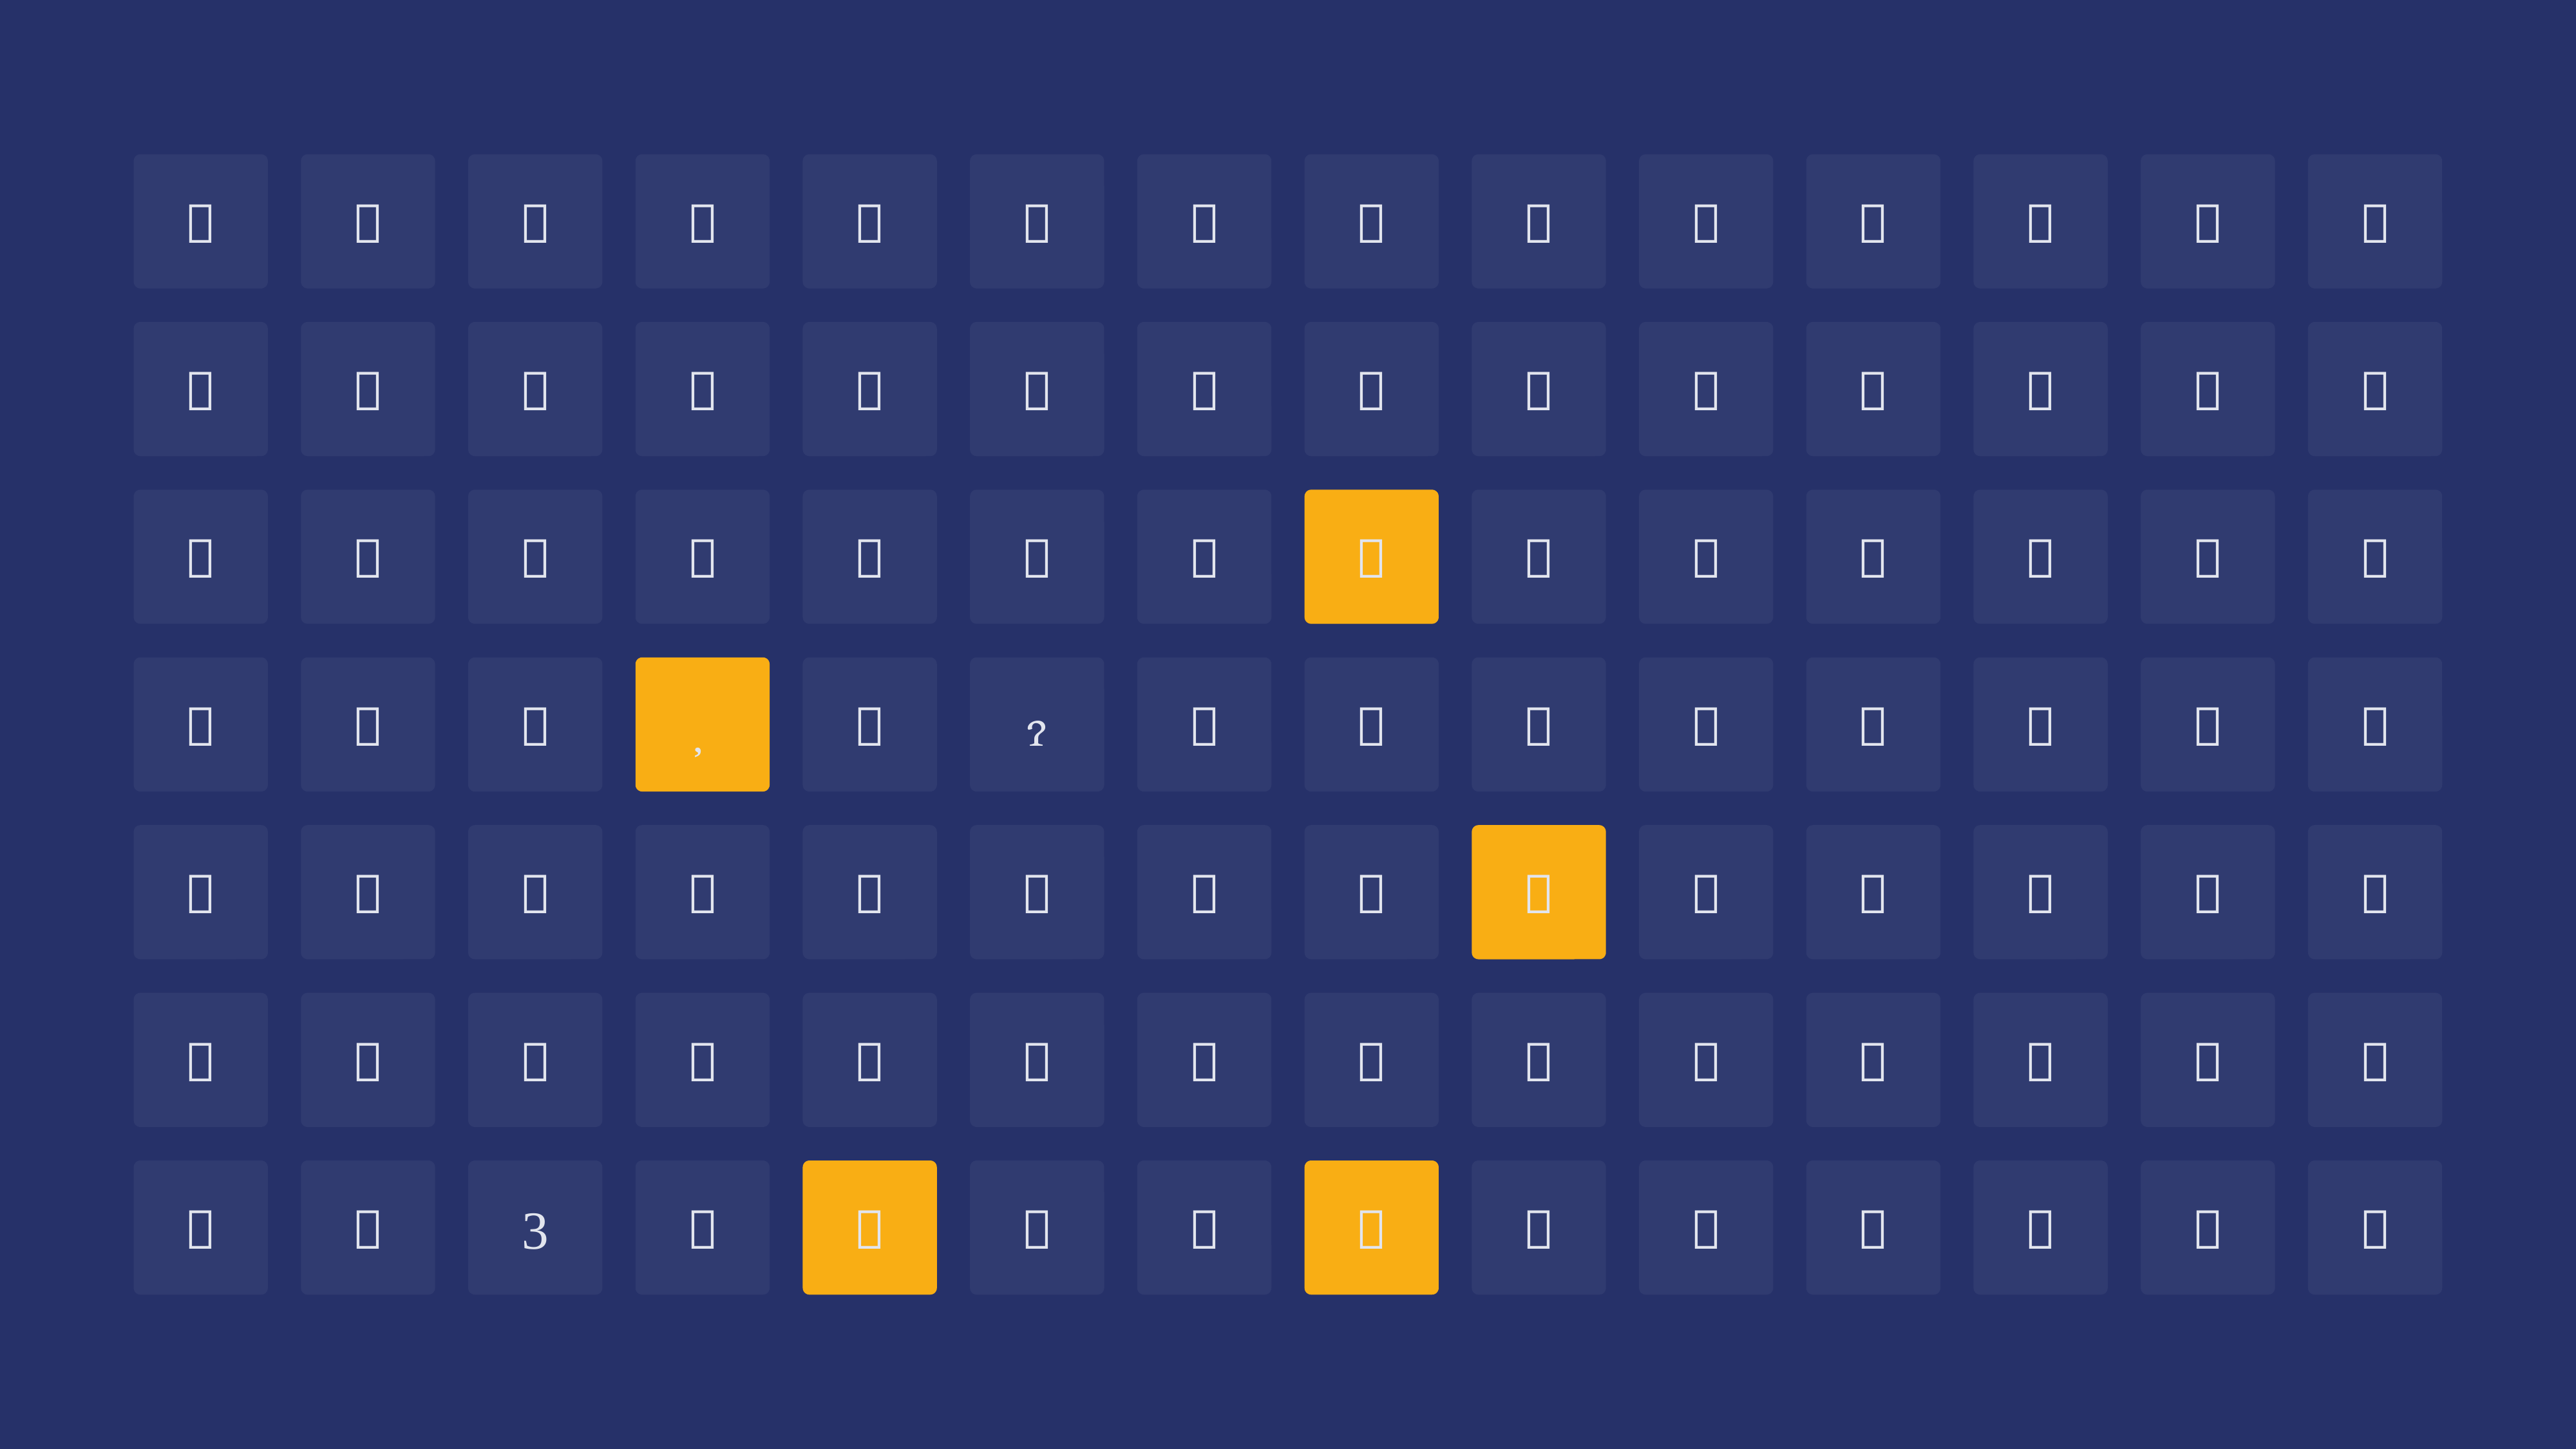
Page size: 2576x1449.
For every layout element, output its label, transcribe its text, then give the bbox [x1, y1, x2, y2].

text_box  [2024, 860, 2057, 925]
text_box  [1522, 692, 1555, 757]
text_box [2307, 1160, 2443, 1295]
text_box  [853, 1195, 886, 1260]
text_box [1973, 321, 2108, 457]
text_box  [1690, 692, 1723, 757]
text_box  [1522, 357, 1555, 422]
text_box [635, 992, 770, 1127]
text_box [1472, 825, 1606, 960]
text_box [1973, 657, 2108, 792]
text_box [1639, 1160, 1774, 1295]
text_box [970, 657, 1104, 792]
text_box [970, 992, 1104, 1127]
text_box [635, 1160, 770, 1295]
text_box [635, 321, 770, 457]
text_box  [2359, 1027, 2392, 1092]
text_box  [1690, 1195, 1723, 1260]
text_box [301, 154, 435, 289]
text_box  [184, 1195, 217, 1260]
text_box [468, 1160, 603, 1295]
text_box  [519, 1027, 552, 1092]
text_box [301, 657, 435, 792]
text_box  [1522, 1027, 1555, 1092]
text_box [1973, 489, 2108, 624]
text_box  [1021, 1195, 1054, 1260]
text_box [1973, 992, 2108, 1127]
text_box  [522, 1195, 549, 1260]
text_box [1472, 154, 1606, 289]
text_box  [1857, 189, 1889, 254]
text_box [1639, 154, 1774, 289]
text_box  [352, 1027, 384, 1092]
text_box [1472, 992, 1606, 1127]
text_box [1472, 321, 1606, 457]
text_box  [2024, 357, 2057, 422]
text_box [2141, 992, 2275, 1127]
text_box  [2359, 692, 2392, 757]
text_box  [1188, 357, 1221, 422]
text_box  [2024, 692, 2057, 757]
text_box [1137, 1160, 1272, 1295]
text_box [1137, 154, 1272, 289]
text_box  [1355, 1195, 1388, 1260]
text_box  [1188, 189, 1221, 254]
text_box [2307, 321, 2443, 457]
text_box  [1690, 524, 1723, 589]
text_box [468, 321, 603, 457]
text_box [1639, 992, 1774, 1127]
text_box [133, 154, 268, 289]
text_box [1806, 321, 1941, 457]
text_box [2141, 321, 2275, 457]
text_box  [2024, 524, 2057, 589]
text_box  [2024, 1027, 2057, 1092]
text_box [1137, 992, 1272, 1127]
text_box  [1690, 860, 1723, 925]
text_box [133, 321, 268, 457]
text_box [802, 1160, 937, 1295]
text_box  [2192, 692, 2224, 757]
text_box  [352, 189, 384, 254]
text_box [301, 321, 435, 457]
text_box  [853, 524, 886, 589]
text_box [1304, 1160, 1439, 1295]
text_box [1639, 825, 1774, 960]
text_box [970, 321, 1104, 457]
text_box  [1522, 189, 1555, 254]
text_box  [1021, 1027, 1054, 1092]
text_box [1973, 825, 2108, 960]
text_box  [1355, 692, 1388, 757]
text_box  [1857, 357, 1890, 422]
text_box [635, 657, 770, 792]
text_box  [519, 692, 552, 757]
text_box  [519, 860, 552, 925]
text_box  [184, 189, 217, 254]
text_box [802, 321, 937, 457]
text_box [2307, 657, 2443, 792]
text_box [802, 489, 937, 624]
text_box [1806, 825, 1941, 960]
text_box  [853, 692, 886, 757]
text_box  [853, 189, 886, 254]
text_box  [686, 1027, 719, 1092]
text_box [1639, 489, 1774, 624]
text_box [1472, 489, 1606, 624]
text_box  [184, 357, 217, 422]
text_box  [2192, 860, 2224, 925]
text_box [301, 992, 435, 1127]
text_box [1304, 321, 1439, 457]
text_box  [686, 357, 719, 422]
text_box [1304, 489, 1439, 624]
text_box  [1857, 1027, 1890, 1092]
text_box  [686, 524, 719, 589]
text_box [1304, 825, 1439, 960]
text_box [133, 489, 268, 624]
text_box [802, 154, 937, 289]
text_box [1639, 321, 1774, 457]
text_box [802, 992, 937, 1127]
text_box [1639, 657, 1774, 792]
text_box [802, 825, 937, 960]
text_box  [2192, 189, 2224, 254]
text_box [301, 1160, 435, 1295]
text_box [1472, 1160, 1606, 1295]
text_box  [184, 860, 217, 925]
text_box  [184, 524, 217, 589]
text_box  [184, 692, 217, 757]
text_box [1304, 154, 1439, 289]
text_box [301, 825, 435, 960]
text_box [1304, 657, 1439, 792]
text_box  [519, 524, 552, 589]
text_box [970, 1160, 1104, 1295]
text_box [1137, 825, 1272, 960]
text_box [468, 825, 603, 960]
text_box  [352, 860, 384, 925]
text_box  [1355, 524, 1388, 589]
text_box [133, 825, 268, 960]
text_box  [352, 1195, 384, 1260]
text_box [1973, 1160, 2108, 1295]
text_box  [1188, 1195, 1221, 1260]
text_box [2141, 657, 2275, 792]
text_box [133, 1160, 268, 1295]
text_box  [2359, 1195, 2392, 1260]
text_box  [853, 860, 886, 925]
text_box  [352, 524, 384, 589]
text_box  [1355, 357, 1388, 422]
text_box [1806, 154, 1941, 289]
text_box  [519, 357, 552, 422]
text_box  [686, 860, 719, 925]
text_box  [1857, 692, 1890, 757]
text_box  [853, 357, 886, 422]
text_box [970, 154, 1104, 289]
text_box [133, 657, 268, 792]
text_box [1137, 657, 1272, 792]
text_box [802, 657, 937, 792]
text_box  [2192, 1027, 2224, 1092]
text_box  [1690, 1027, 1723, 1092]
text_box  [2192, 357, 2224, 422]
text_box [1973, 154, 2108, 289]
text_box [468, 992, 603, 1127]
text_box [970, 825, 1104, 960]
text_box [1137, 321, 1272, 457]
text_box [1806, 489, 1941, 624]
text_box  [1188, 1027, 1221, 1092]
text_box [1137, 489, 1272, 624]
text_box  [1355, 1027, 1388, 1092]
text_box  [1355, 860, 1388, 925]
text_box [2141, 154, 2275, 289]
text_box [1806, 992, 1941, 1127]
text_box  [184, 1027, 217, 1092]
text_box  [2359, 189, 2392, 254]
text_box [2307, 992, 2443, 1127]
text_box  [1857, 1195, 1890, 1260]
text_box  [1026, 692, 1048, 757]
text_box  [2192, 524, 2224, 589]
text_box [1806, 657, 1941, 792]
text_box [1472, 657, 1606, 792]
text_box  [1188, 860, 1221, 925]
text_box  [1188, 692, 1221, 757]
text_box  [1188, 524, 1221, 589]
text_box [133, 992, 268, 1127]
text_box  [1021, 860, 1054, 925]
text_box  [1522, 524, 1555, 589]
text_box  [1021, 524, 1054, 589]
text_box  [519, 189, 552, 254]
text_box  [352, 357, 384, 422]
text_box  [686, 189, 719, 254]
text_box [2307, 154, 2443, 289]
text_box [635, 489, 770, 624]
text_box  [1690, 357, 1723, 422]
text_box [2307, 489, 2443, 624]
text_box  [1857, 524, 1890, 589]
text_box  [1355, 189, 1388, 254]
text_box [468, 489, 603, 624]
text_box [635, 154, 770, 289]
text_box [2141, 489, 2275, 624]
text_box  [2359, 524, 2392, 589]
text_box [2141, 1160, 2275, 1295]
text_box [1304, 992, 1439, 1127]
text_box  [686, 1195, 719, 1260]
text_box  [2192, 1195, 2224, 1260]
text_box  [693, 692, 712, 757]
text_box  [1021, 357, 1054, 422]
text_box  [2359, 860, 2392, 925]
text_box  [352, 692, 384, 757]
text_box  [1690, 189, 1723, 254]
text_box  [2024, 1195, 2057, 1260]
text_box [2141, 825, 2275, 960]
text_box [468, 657, 603, 792]
text_box  [1522, 1195, 1555, 1260]
text_box  [853, 1027, 886, 1092]
text_box  [1857, 860, 1890, 925]
text_box  [1522, 860, 1555, 925]
text_box [2307, 825, 2443, 960]
text_box  [1021, 189, 1054, 254]
text_box [1806, 1160, 1941, 1295]
text_box  [2024, 189, 2057, 254]
text_box [635, 825, 770, 960]
text_box  [2359, 357, 2392, 422]
text_box [468, 154, 603, 289]
text_box [970, 489, 1104, 624]
text_box [301, 489, 435, 624]
